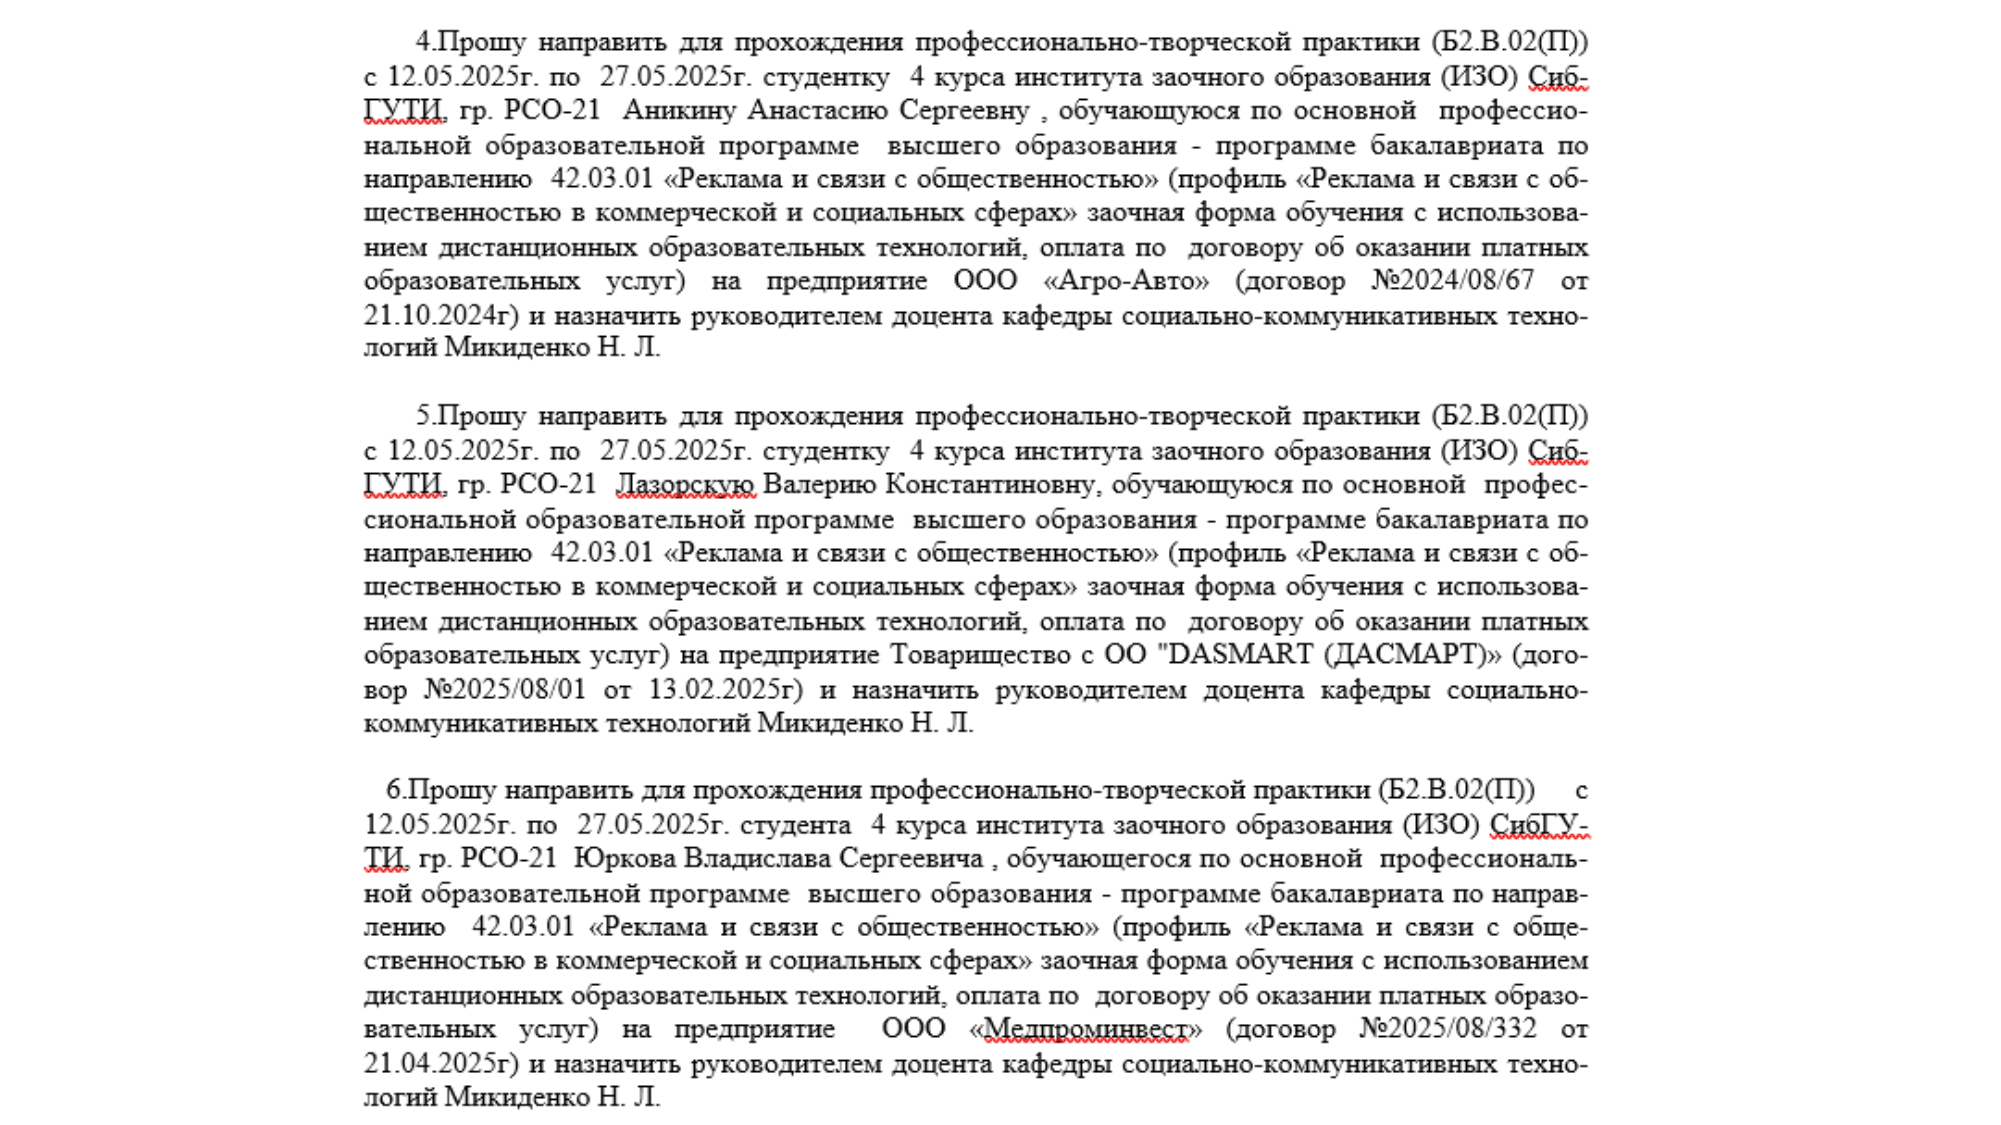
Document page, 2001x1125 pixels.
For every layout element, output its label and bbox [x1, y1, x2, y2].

picture [320, 0, 1653, 1124]
